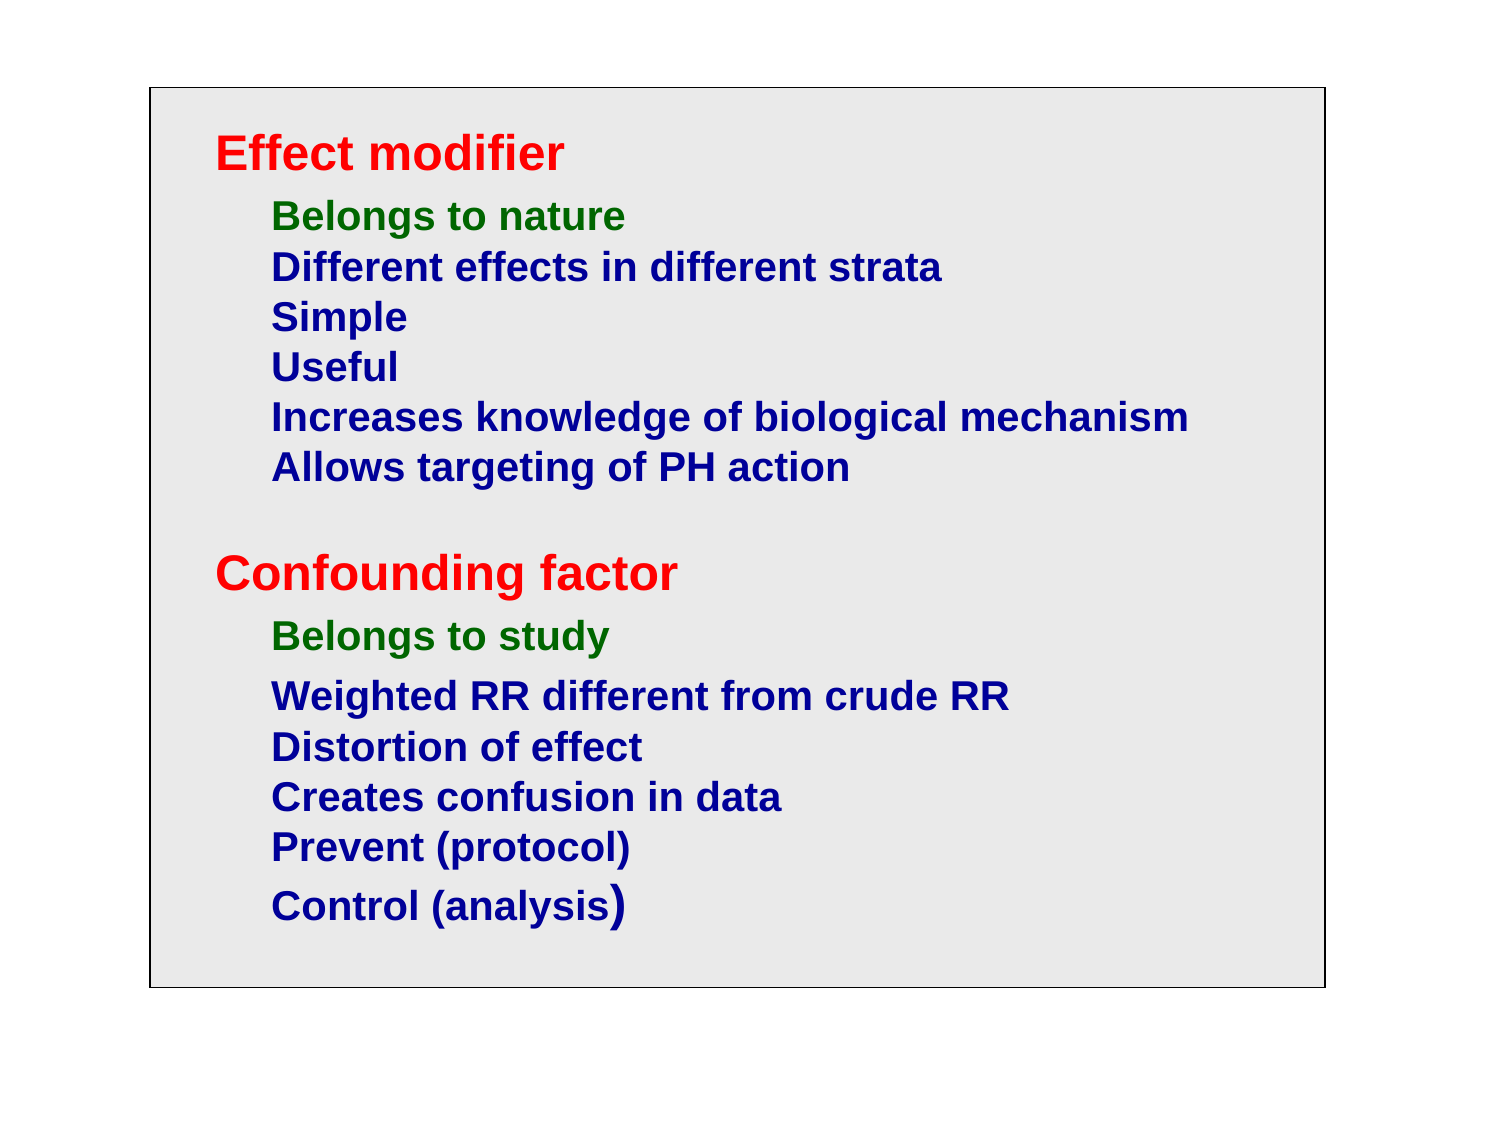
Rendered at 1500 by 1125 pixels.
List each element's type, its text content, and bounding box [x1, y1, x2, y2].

text_box [150, 87, 1325, 988]
list Effect modifier Belongs to nature Different effects in different strata Simple Useful Increases knowledge of biological mechanism Allows targeting of PH action Confounding factor Belongs to study Weighted RR different from crude RR Distortion of effect Creates confusion in data Prevent (protocol) Control (analysis) [199, 112, 1251, 788]
